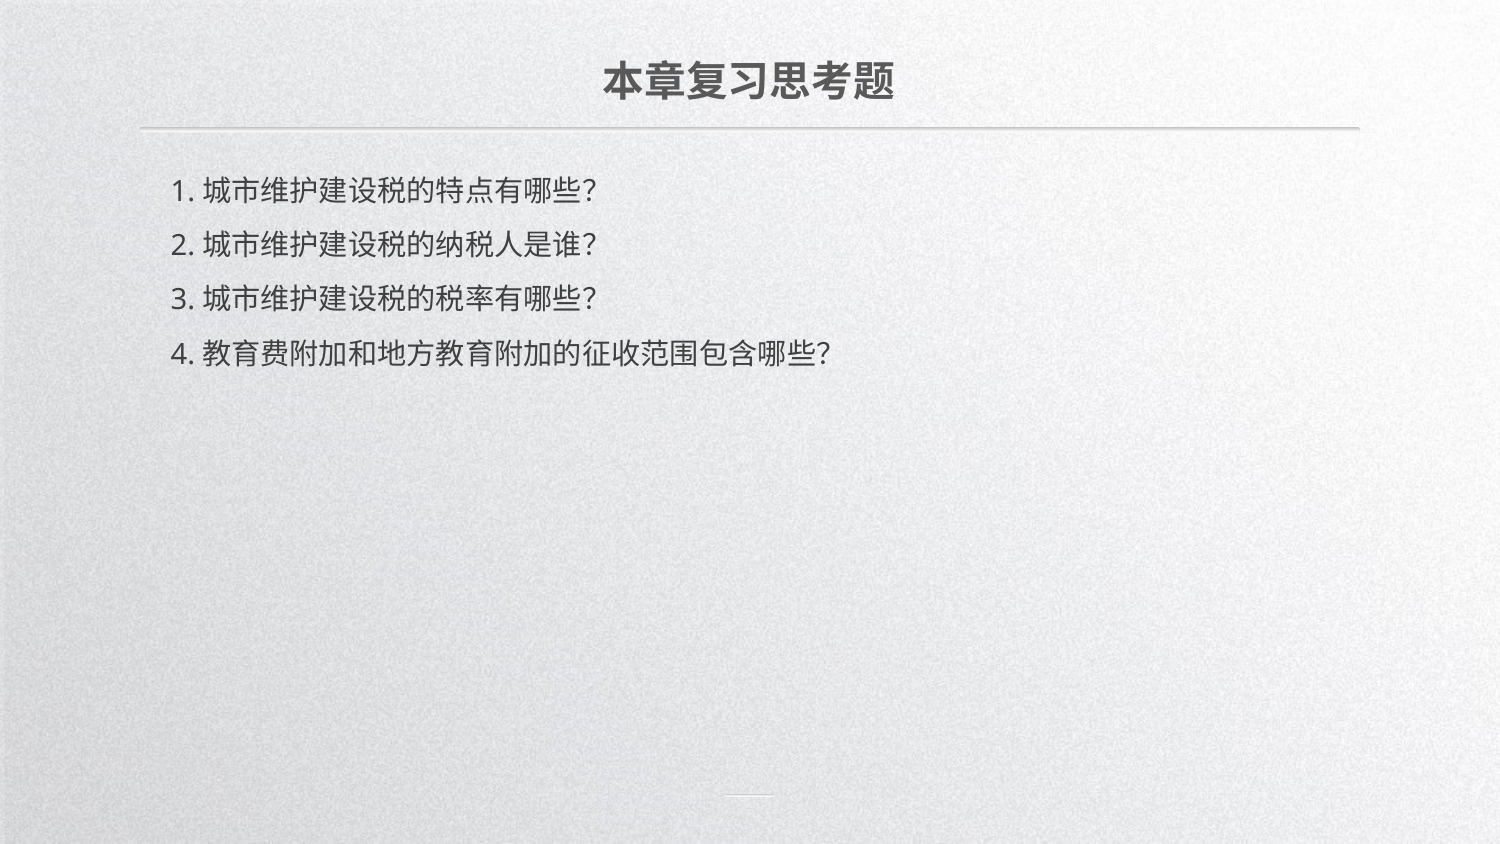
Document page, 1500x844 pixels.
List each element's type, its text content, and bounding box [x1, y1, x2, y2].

text_box 1.城市维护建设税的特点有哪些？ 2.城市维护建设税的纳税人是谁？ 3.城市维护建设税的税率有哪些？ 4.教育费附加和地方教育附加的征收范围包含哪些？ [159, 159, 1341, 376]
text_box 本章复习思考题 [459, 49, 1038, 111]
picture [0, 0, 1500, 844]
